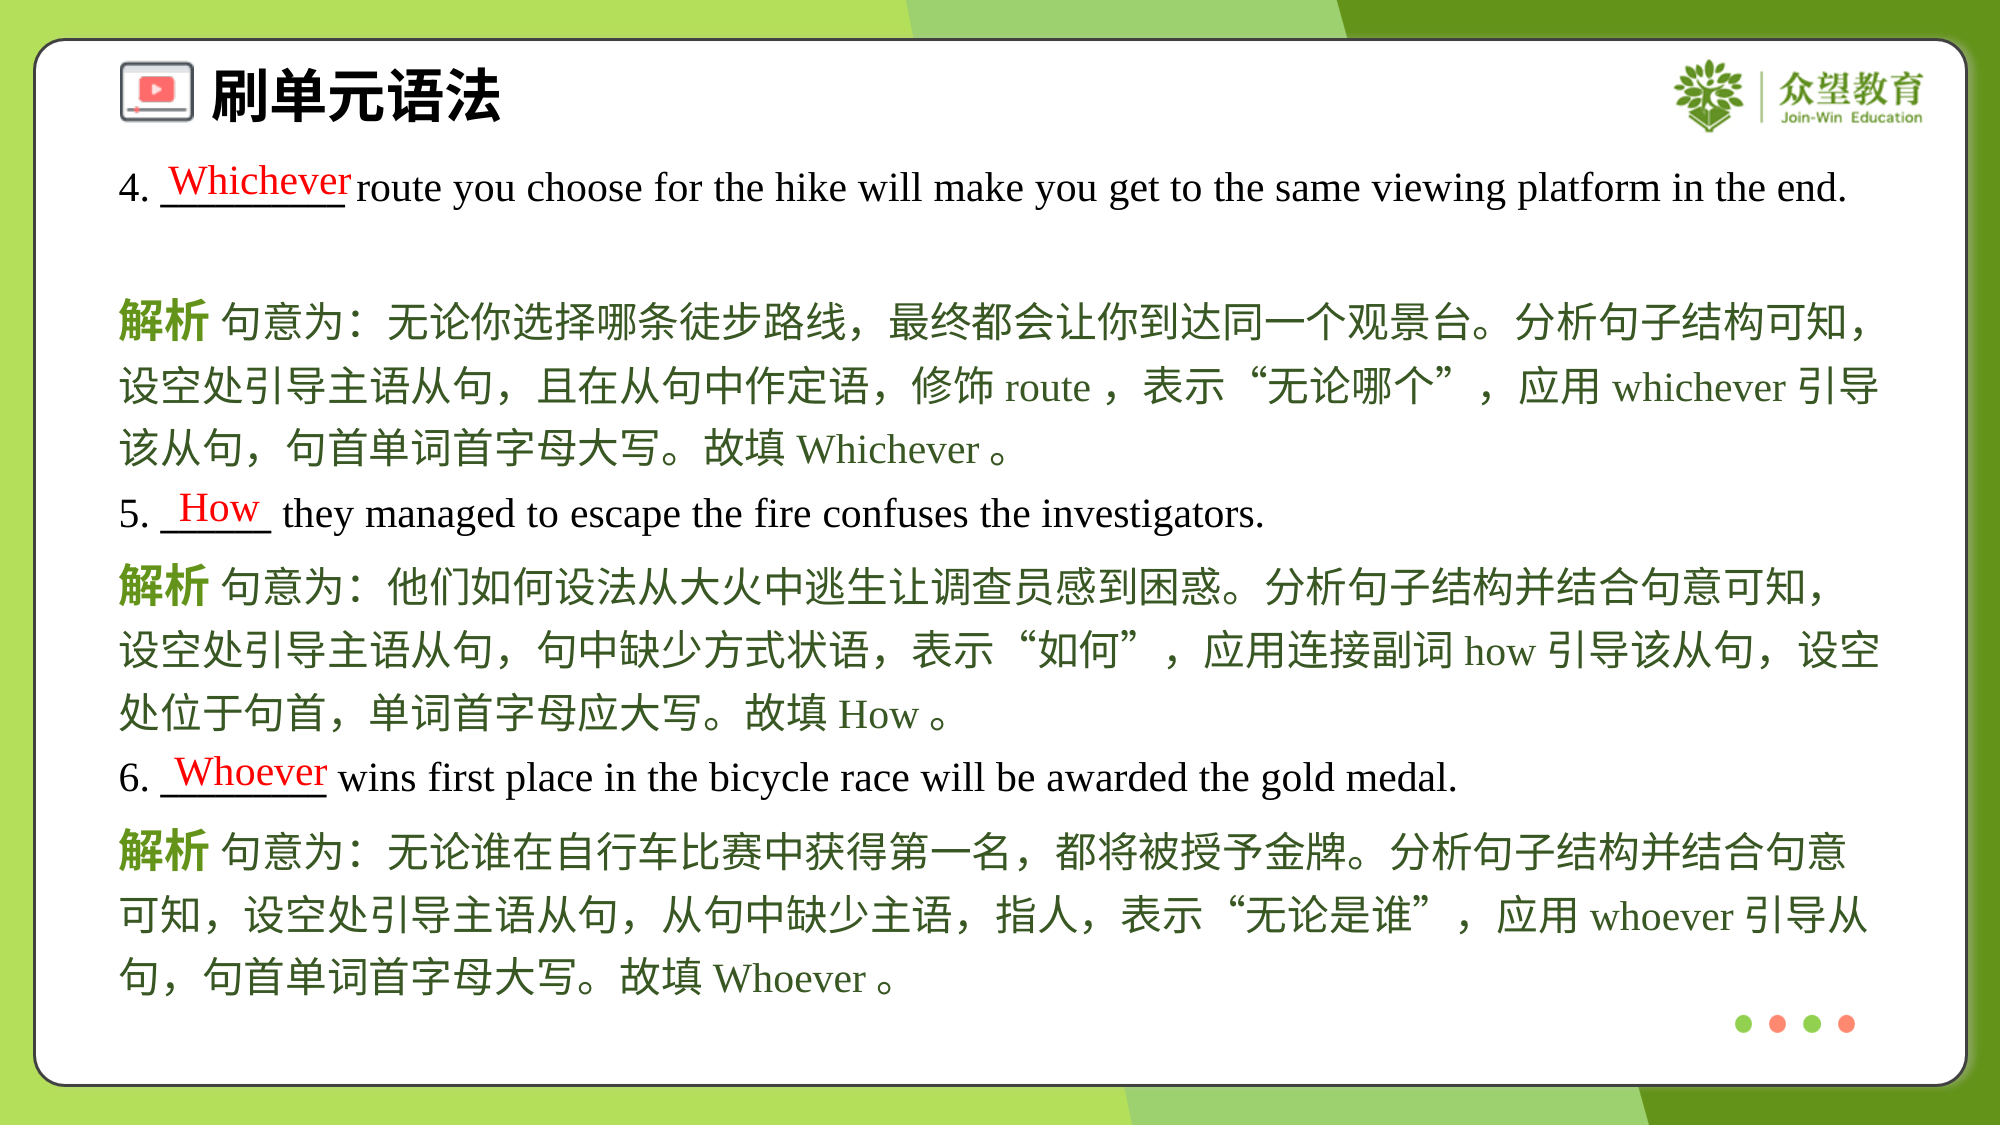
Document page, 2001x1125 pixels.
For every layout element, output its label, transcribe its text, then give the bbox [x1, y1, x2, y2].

text_box 6. _________ wins first place in the bicycle race will be awarded the gold medal. [118, 737, 1883, 795]
picture [0, 0, 2000, 1125]
text_box 解析 句意为：他们如何设法从大火中逃生让调查员感到困惑。分析句子结构并结合句意可知，设空处引导主语从句，句中缺少方式状语，表示“如何”，应用连接副词how引导该从句，设空处位于句首，单词首字母应大写。故填How。 [118, 542, 1883, 732]
text_box Whichever [163, 140, 356, 199]
text_box 解析 句意为：无论你选择哪条徒步路线，最终都会让你到达同一个观景台。分析句子结构可知，设空处引导主语从句，且在从句中作定语，修饰route，表示“无论哪个”，应用whichever引导该从句，句首单词首字母大写。故填Whichever。 [118, 278, 1883, 468]
text_box 4. __________ route you choose for the hike will make you get to the same viewing platform in the end. [118, 146, 1883, 267]
text_box How [174, 467, 265, 525]
text_box 解析 句意为：无论谁在自行车比赛中获得第一名，都将被授予金牌。分析句子结构并结合句意可知，设空处引导主语从句，从句中缺少主语，指人，表示“无论是谁”，应用whoever引导从句，句首单词首字母大写。故填Whoever。 [118, 807, 1883, 997]
text_box Whoever [170, 731, 333, 790]
text_box 5. ______ they managed to escape the fire confuses the investigators. [118, 473, 1883, 531]
